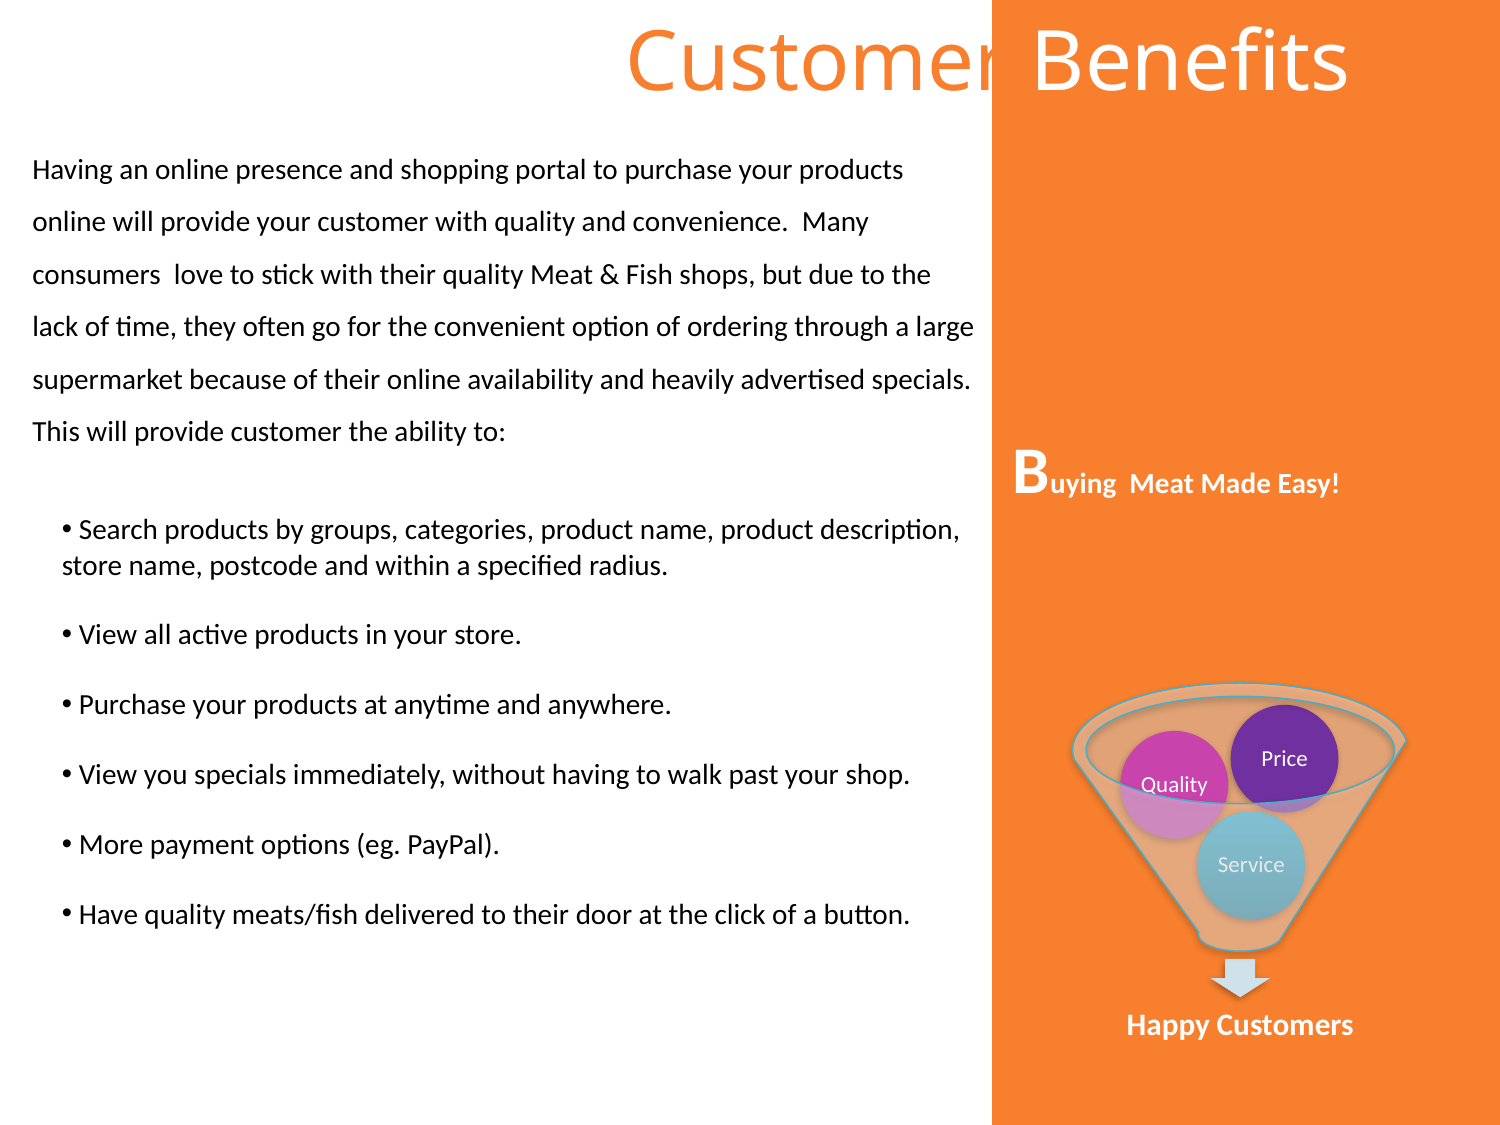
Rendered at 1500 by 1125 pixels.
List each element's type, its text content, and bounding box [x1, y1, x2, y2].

text_box Having an online presence and shopping portal to purchase your products online will provide your customer with quality and convenience. Many consumers love to stick with their quality Meat & Fish shops, but due to the lack of time, they often go for the convenient option of ordering through a large supermarket because of their online availability and heavily advertised specials. This will provide customer the ability to: [17, 125, 992, 665]
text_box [991, 680, 1489, 1065]
text_box Search products by groups, categories, product name, product description, store name, postcode and within a specified radius. View all active products in your store. Purchase your products at anytime and anywhere. View you specials immediately, without having to walk past your shop. More payment options (eg. PayPal). Have quality meats/fish delivered to their door at the click of a button. [47, 503, 1022, 1078]
text_box Customer Benefits [536, 0, 1440, 115]
text_box Buying Meat Made Easy! [998, 419, 1388, 514]
text_box [990, 0, 1500, 1125]
